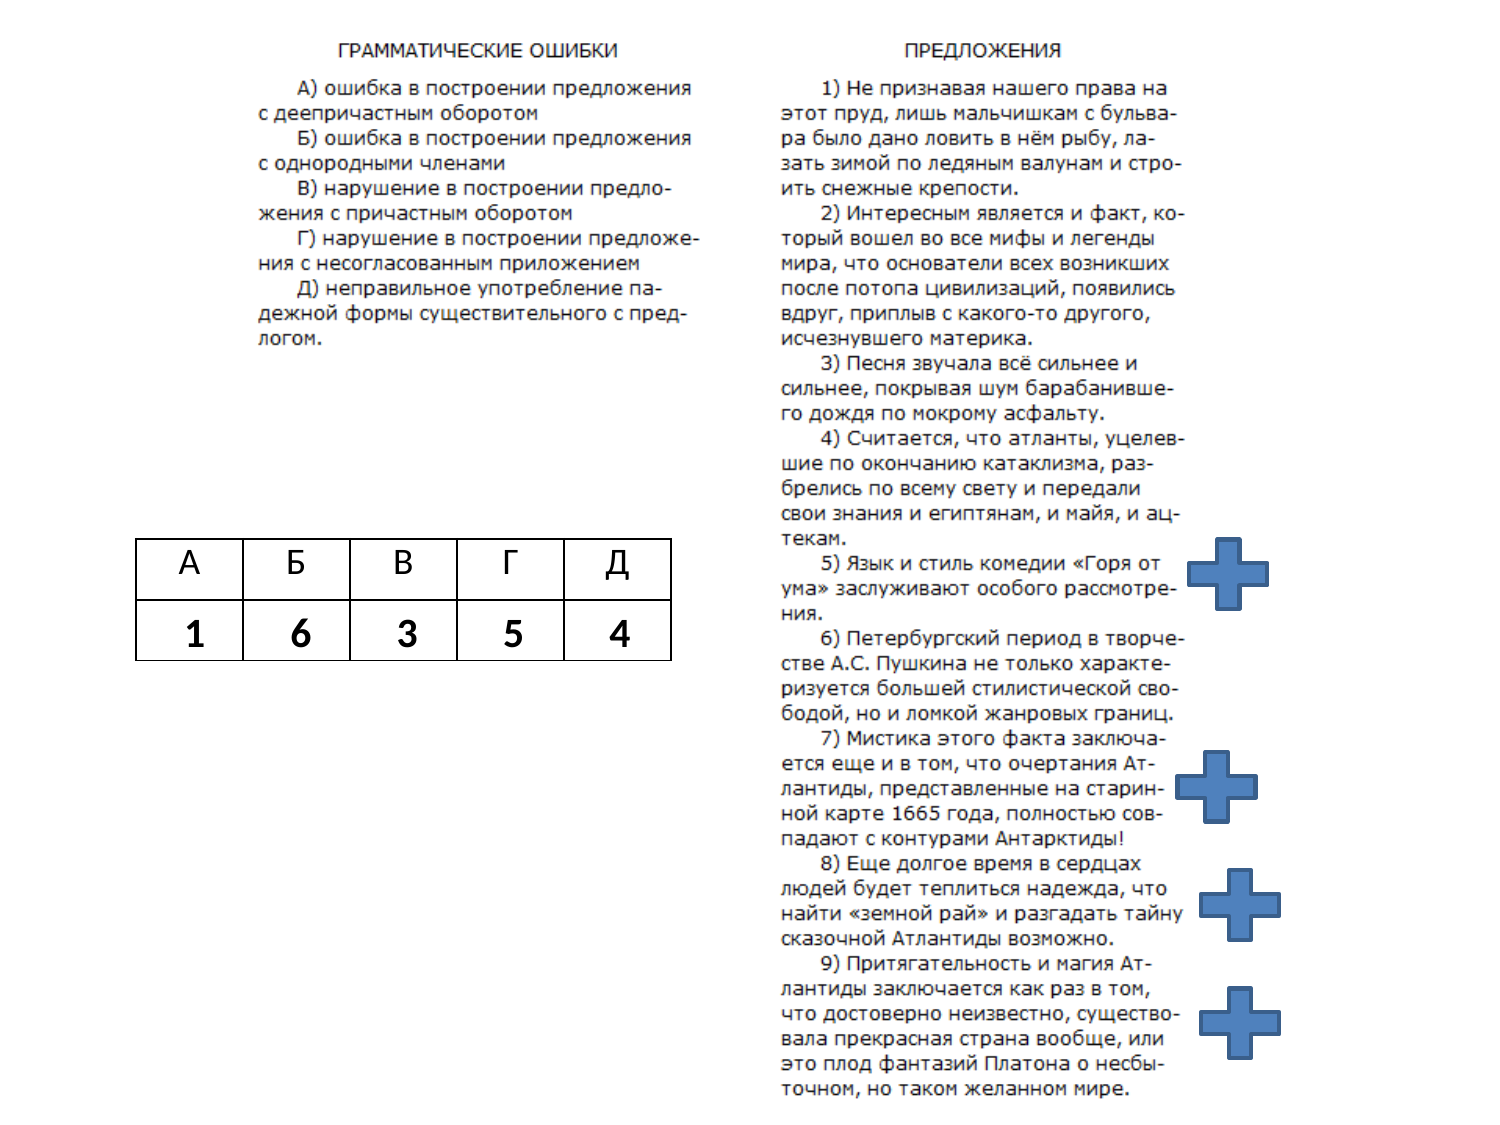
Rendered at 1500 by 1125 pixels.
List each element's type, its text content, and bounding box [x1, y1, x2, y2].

text_box 1 [159, 597, 227, 663]
table_header А [137, 540, 227, 599]
table_cell [137, 601, 159, 660]
text_box [1271, 1010, 1281, 1036]
text_box [1271, 892, 1281, 918]
picture [232, 16, 1268, 1108]
